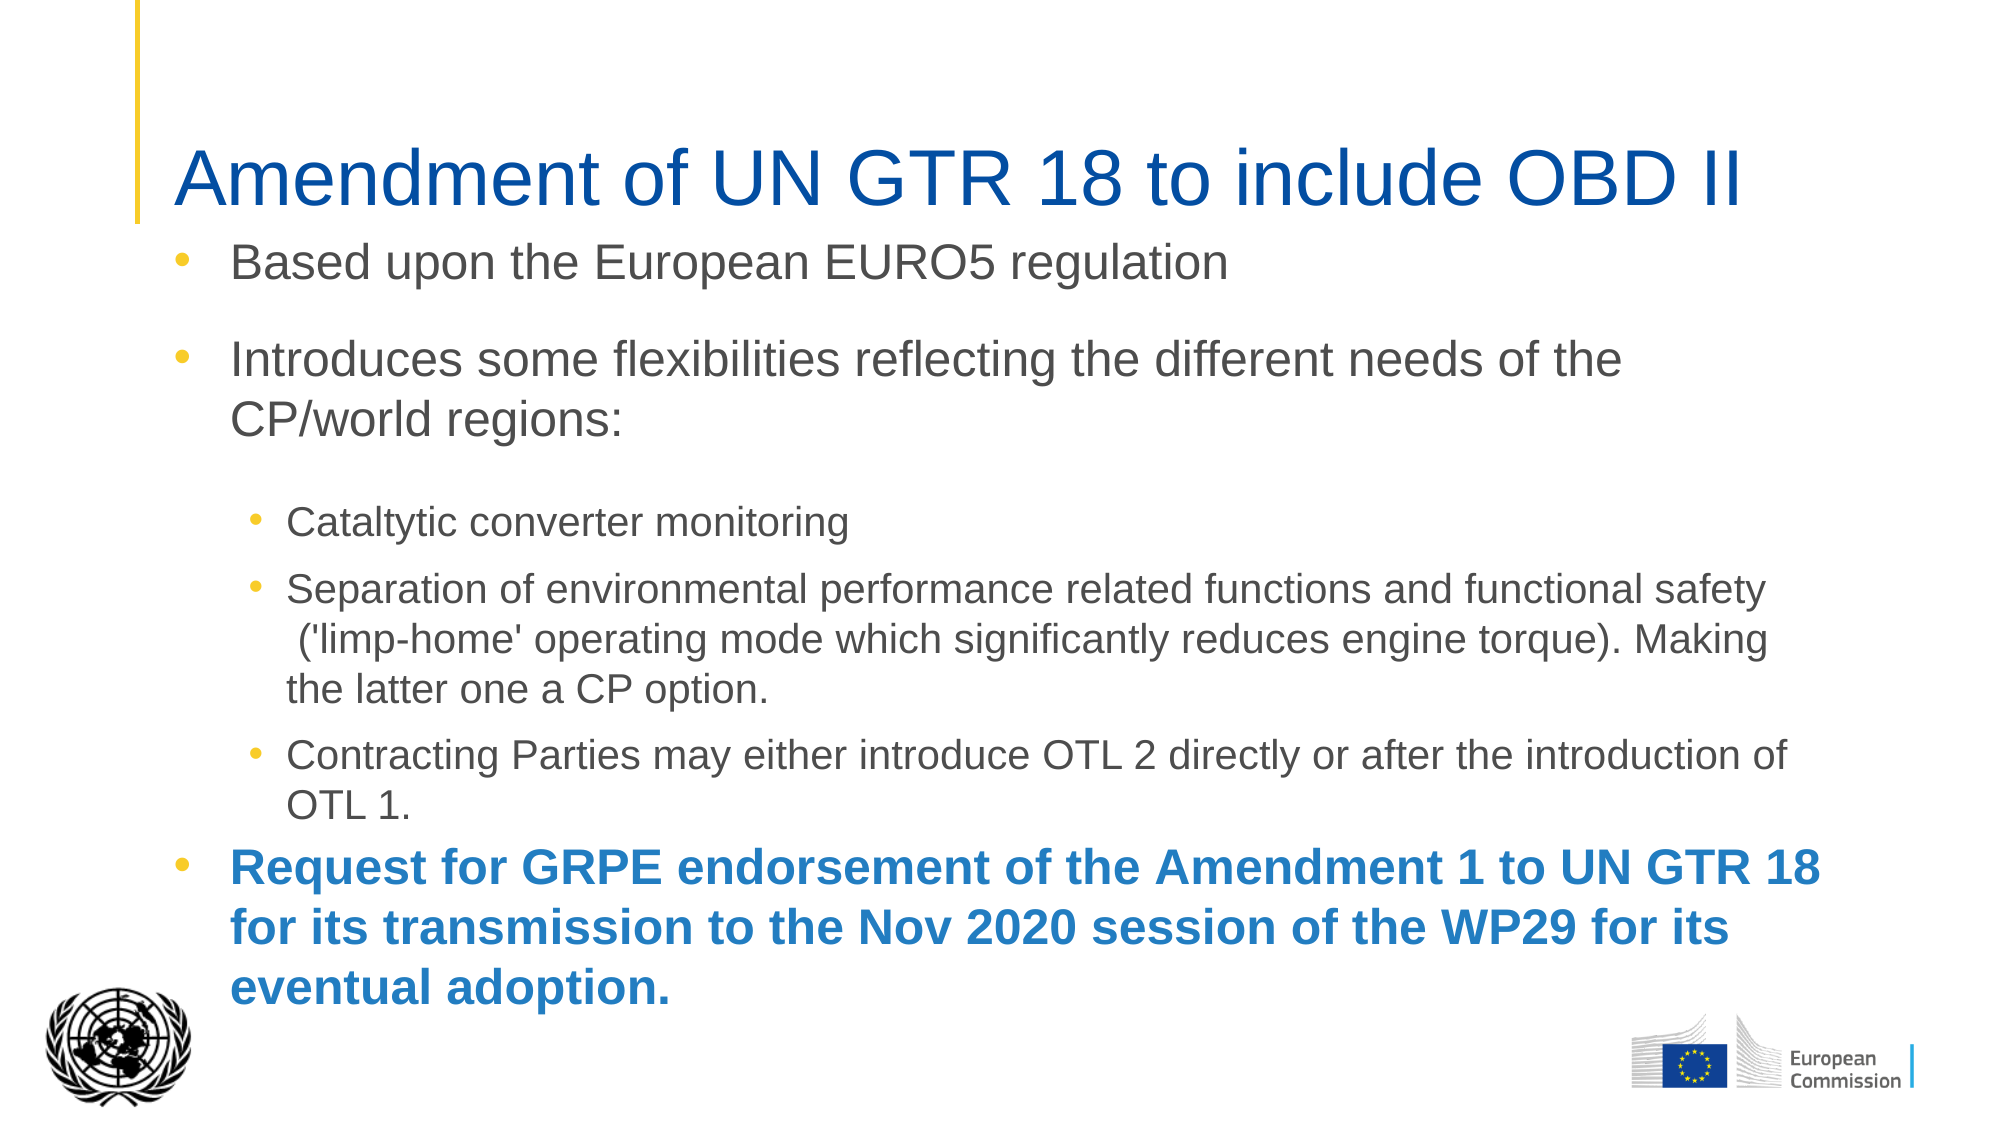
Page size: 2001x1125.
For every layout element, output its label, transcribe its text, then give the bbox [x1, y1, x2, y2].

picture [43, 985, 195, 1111]
title Amendment of UN GTR 18 to include OBD II [159, 94, 1843, 223]
list Based upon the European EURO5 regulation Introduces some flexibilities reflecting the different needs of the CP/world regions: Cataltytic converter monitoring Separation of environmental performance related functions and functional safety ('limp-home' operating mode which significantly reduces engine torque). Making the latter one a CP option. Contracting Parties may either introduce OTL 2 directly or after the introduction of OTL 1. Request for GRPE endorsement of the Amendment 1 to UN GTR 18 for its transmission to the Nov 2020 session of the WP29 for its eventual adoption. [158, 221, 1842, 1014]
picture [1631, 1013, 1915, 1091]
